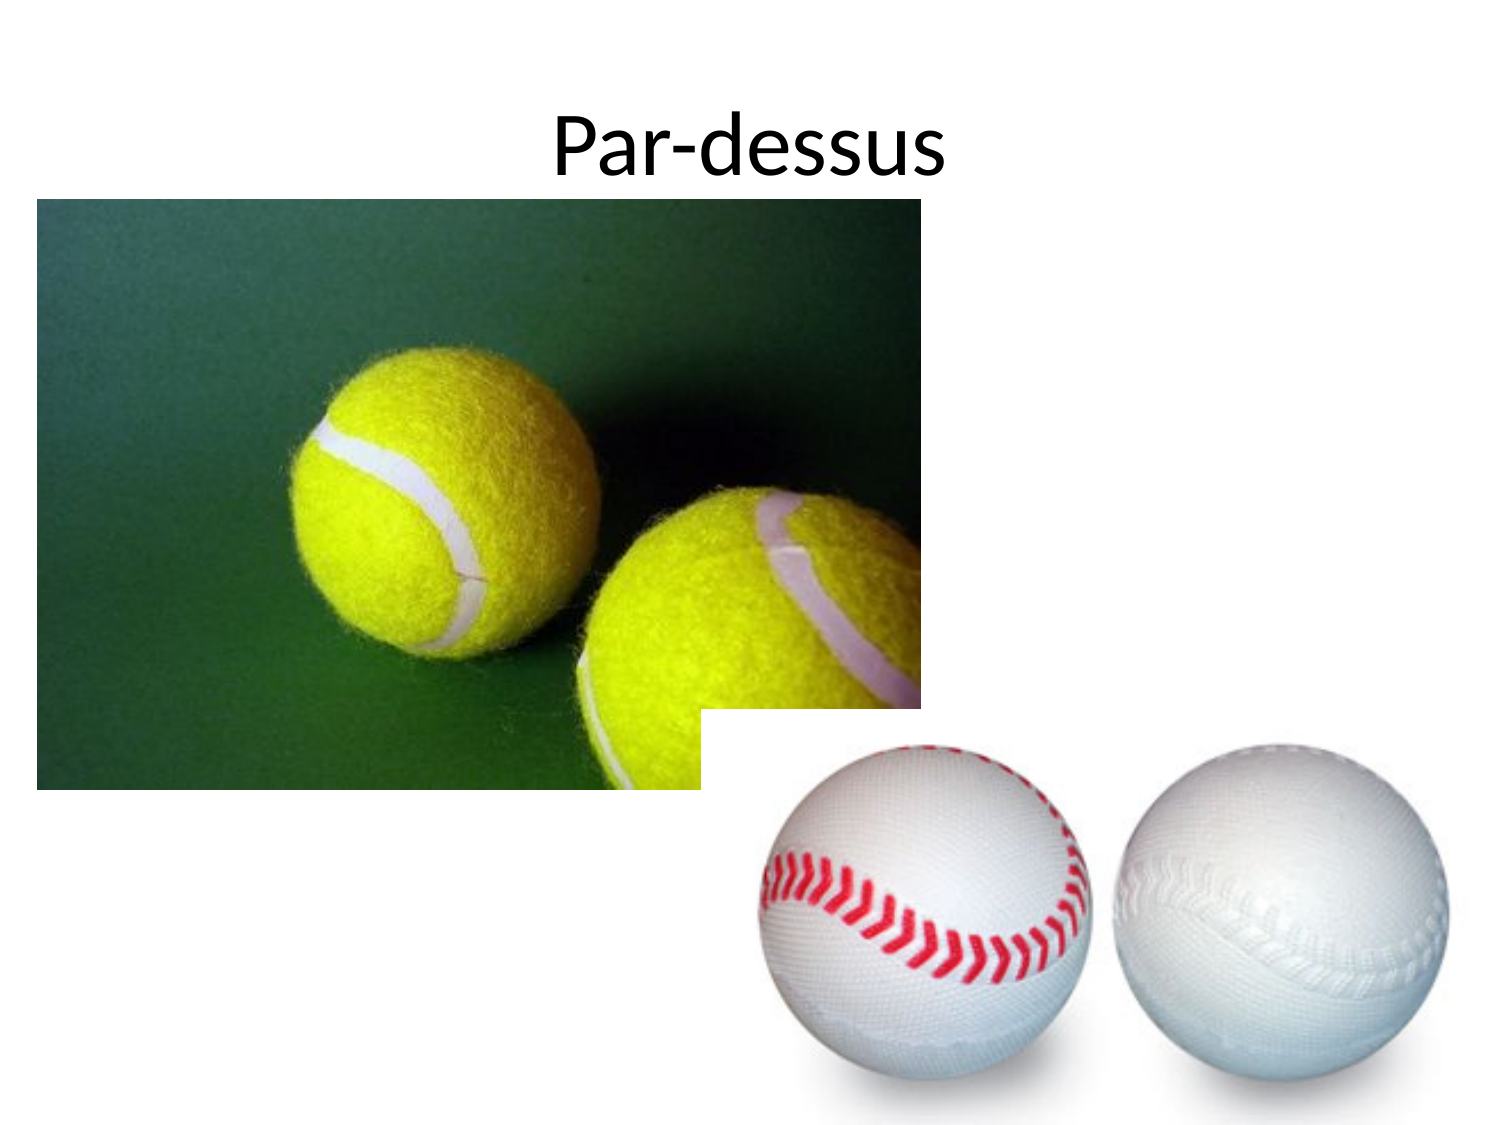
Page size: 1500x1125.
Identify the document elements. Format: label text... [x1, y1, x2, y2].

title Par-dessus [75, 45, 1425, 233]
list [37, 199, 921, 790]
picture [701, 709, 1500, 1125]
